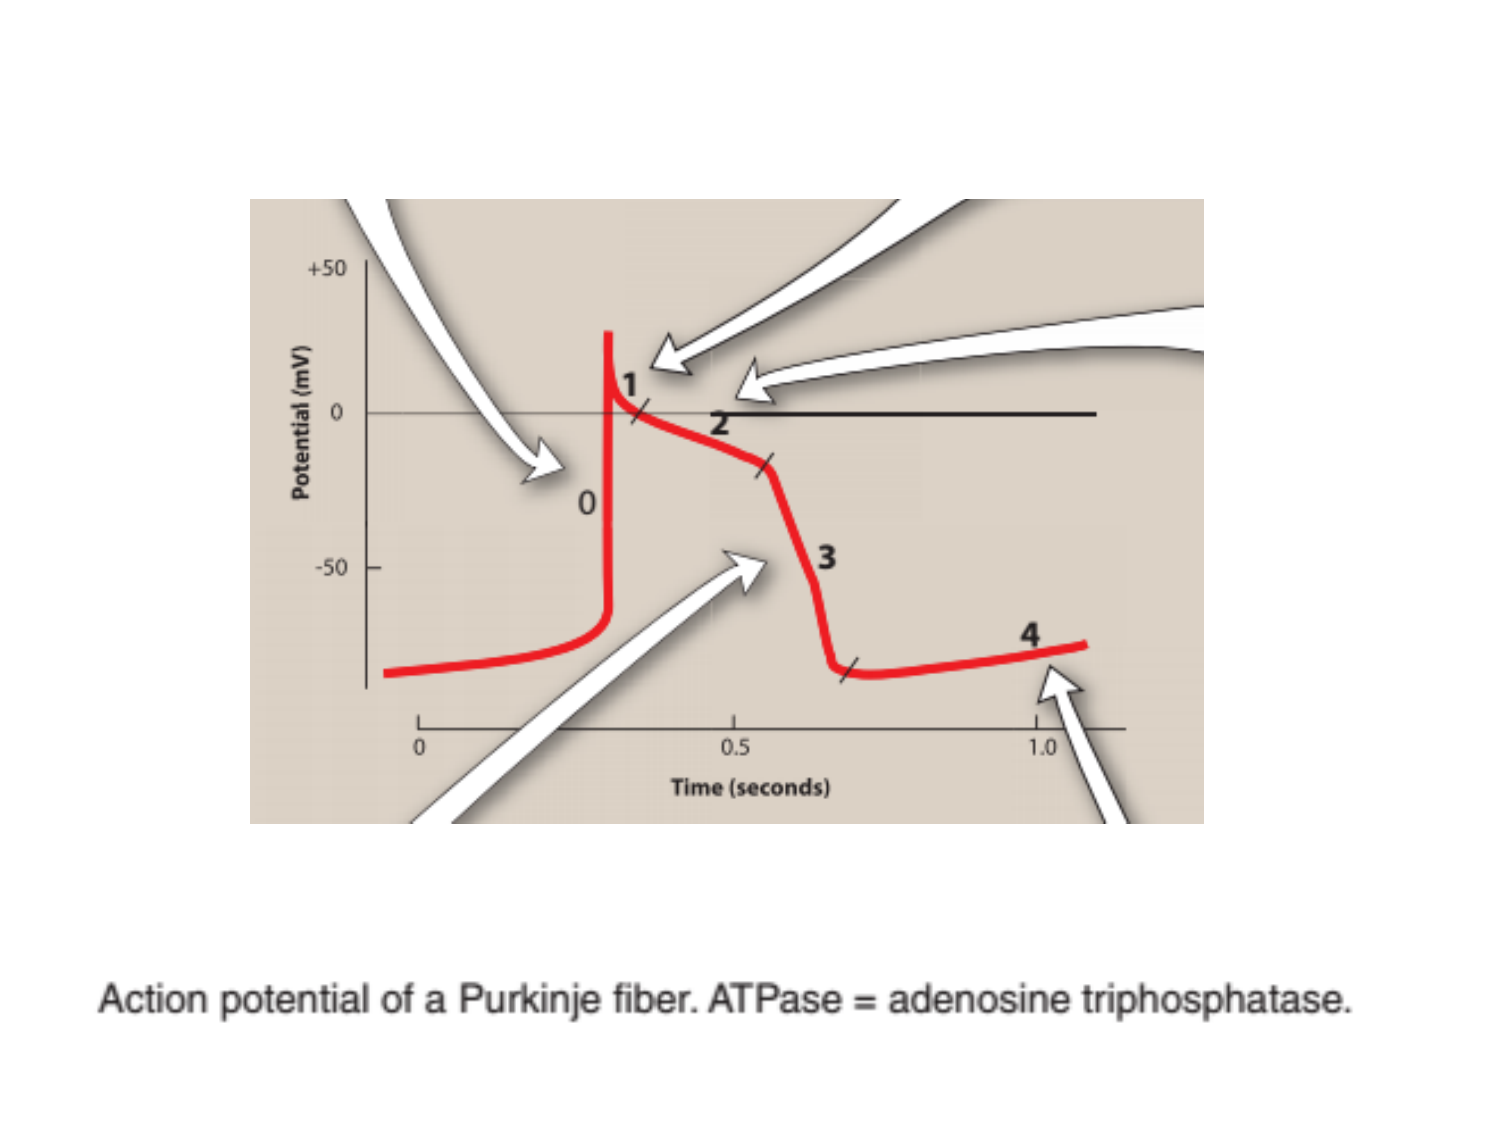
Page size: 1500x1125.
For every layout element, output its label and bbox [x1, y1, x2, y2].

picture [87, 974, 1368, 1038]
picture [250, 199, 1205, 825]
